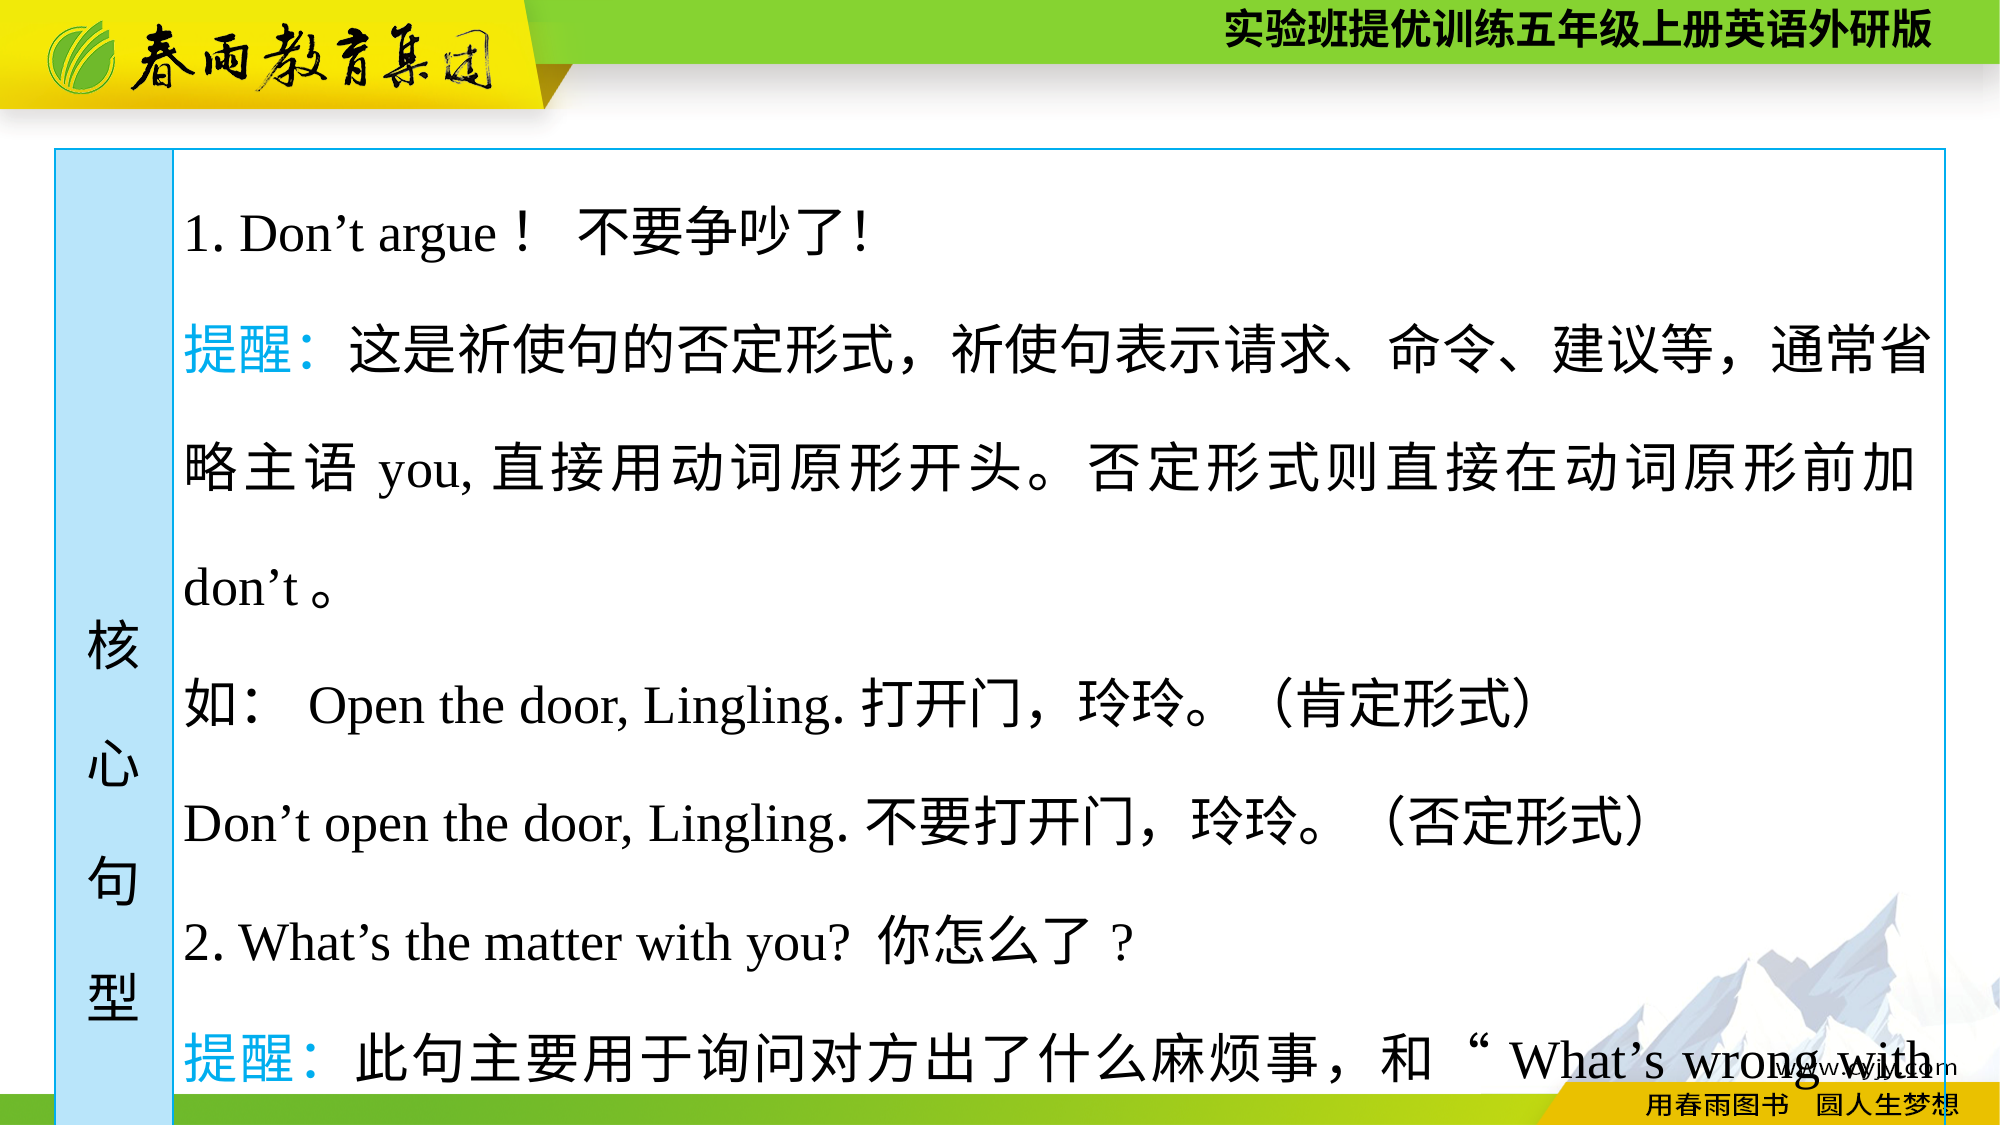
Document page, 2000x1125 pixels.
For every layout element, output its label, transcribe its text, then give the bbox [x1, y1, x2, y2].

table_header 核 心 句 型 [56, 150, 172, 1125]
picture [0, 0, 2000, 1125]
table_header 1. Don’t argue！ 不要争吵了！ 提醒：这是祈使句的否定形式，祈使句表示请求、命令、建议等，通常省略主语you,直接用动词原形开头。否定形式则直接在动词原形前加don’t。 如：Open the door, Lingling.打开门，玲玲。（肯定形式） Don’t open the door, Lingling.不要打开门，玲玲。（否定形式） 2. What’s the matter with you? 你怎么了? 提醒：此句主要用于询问对方出了什么麻烦事，和“What’s wrong with you?”是同义句。 如：—What’s the matter with you? 你怎么了?—I lost my pen. 我丢了我的钢笔。 [174, 150, 1944, 1125]
